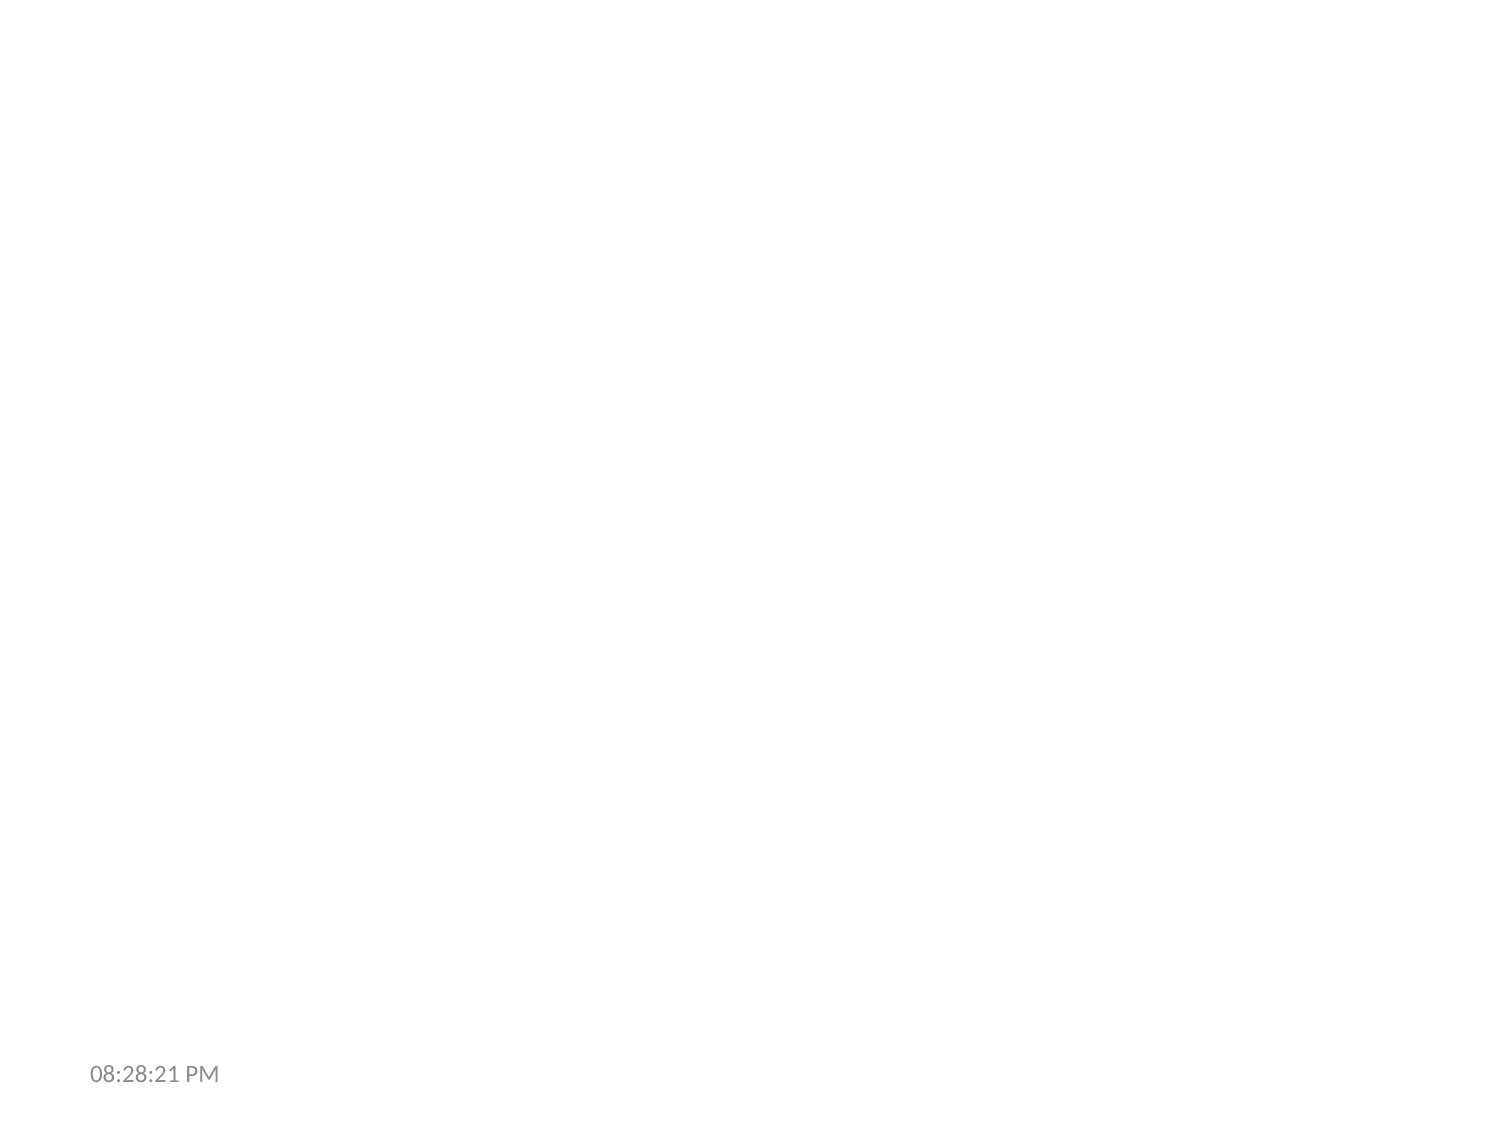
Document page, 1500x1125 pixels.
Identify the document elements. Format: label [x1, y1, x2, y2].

slide_number [75, 1042, 425, 1103]
